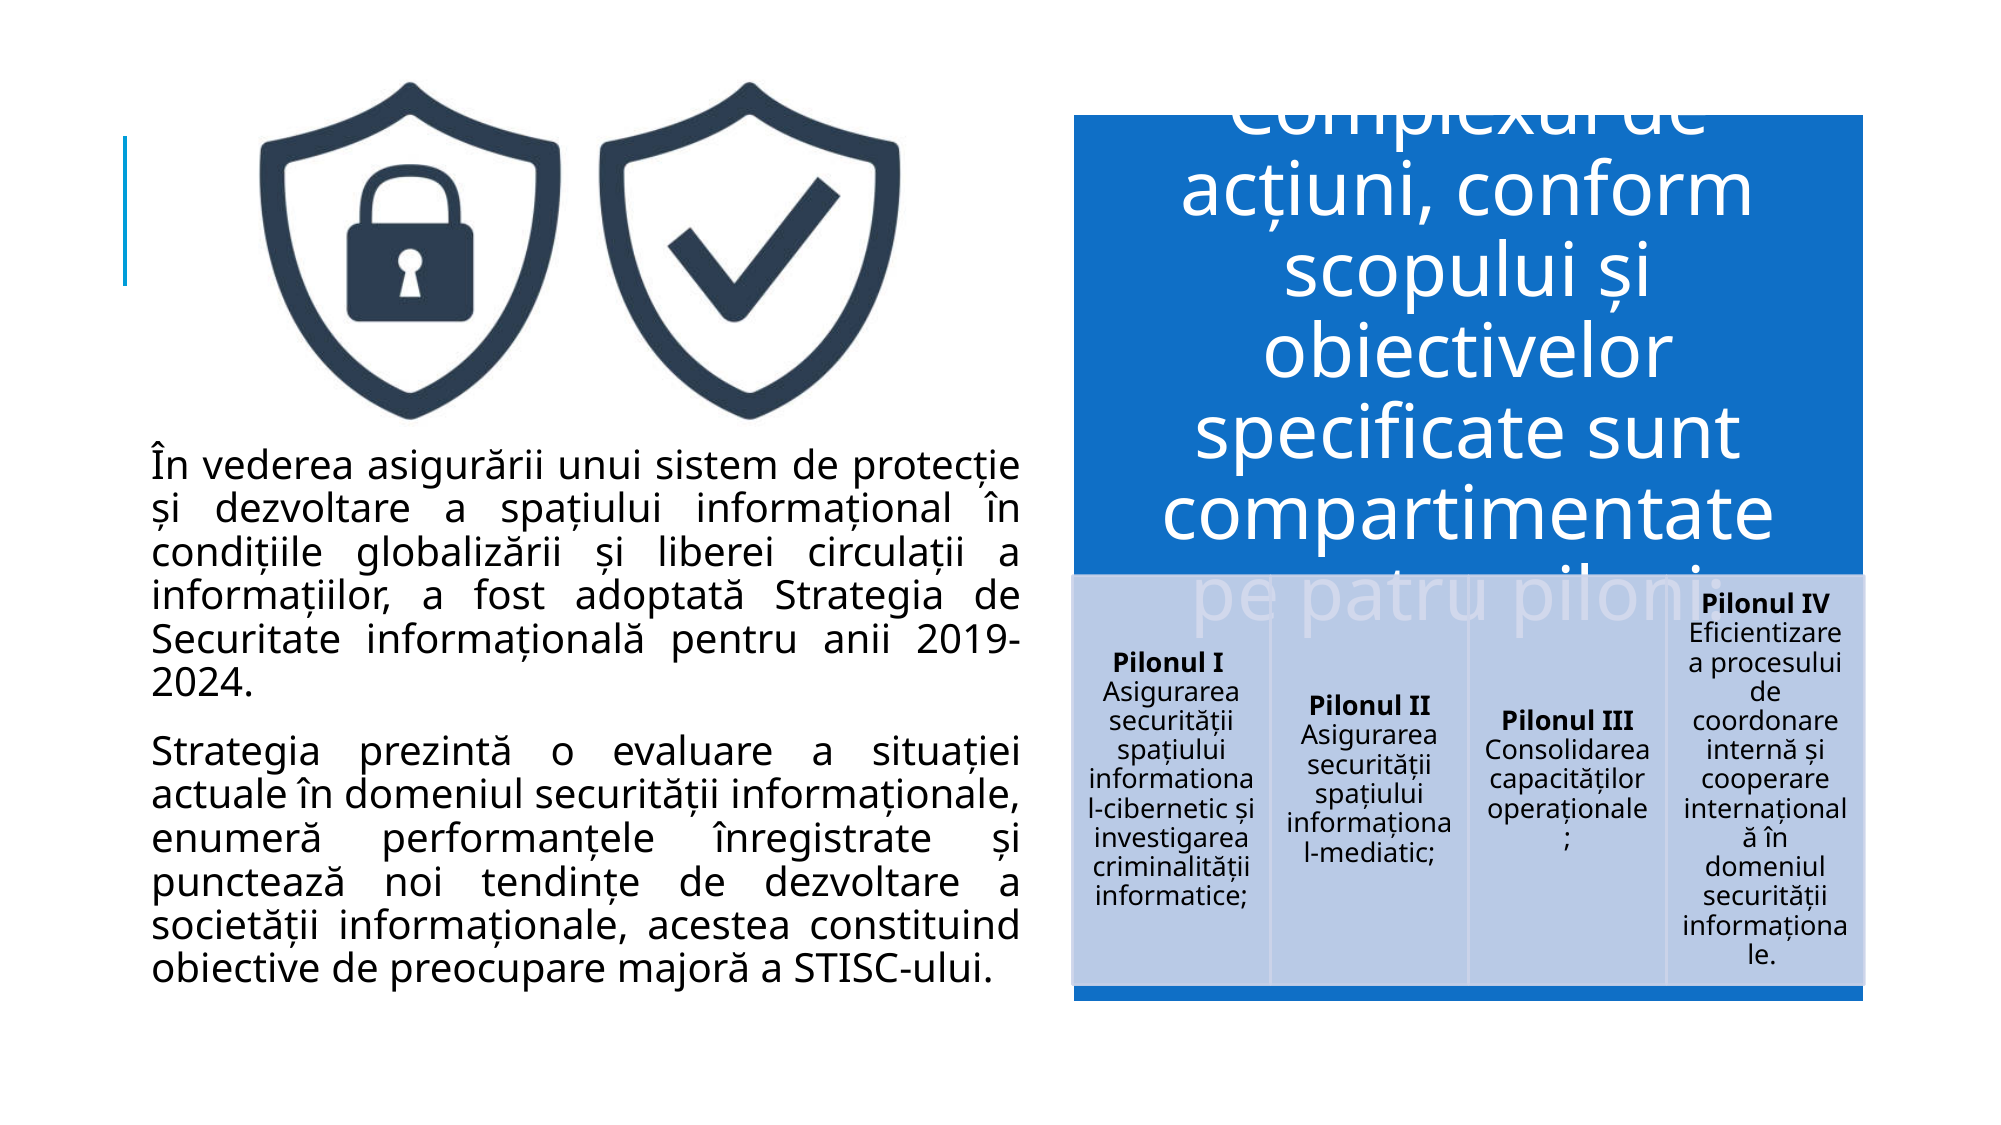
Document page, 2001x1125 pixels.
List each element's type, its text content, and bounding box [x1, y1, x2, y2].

picture [221, 75, 939, 438]
list În vederea asigurării unui sistem de protecție și dezvoltare a spațiului informațional în condițiile globalizării și liberei circulații a informațiilor, a fost adoptată Strategia de Securitate informațională pentru anii 2019-2024. Strategia prezintă o evaluare a situației actuale în domeniul securității informaționale, enumeră performanțele înregistrate și punctează noi tendințe de dezvoltare a societății informaționale, acestea constituind obiective de preocupare majoră a STISC-ului. [130, 436, 1029, 1037]
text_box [1072, 113, 1865, 1003]
